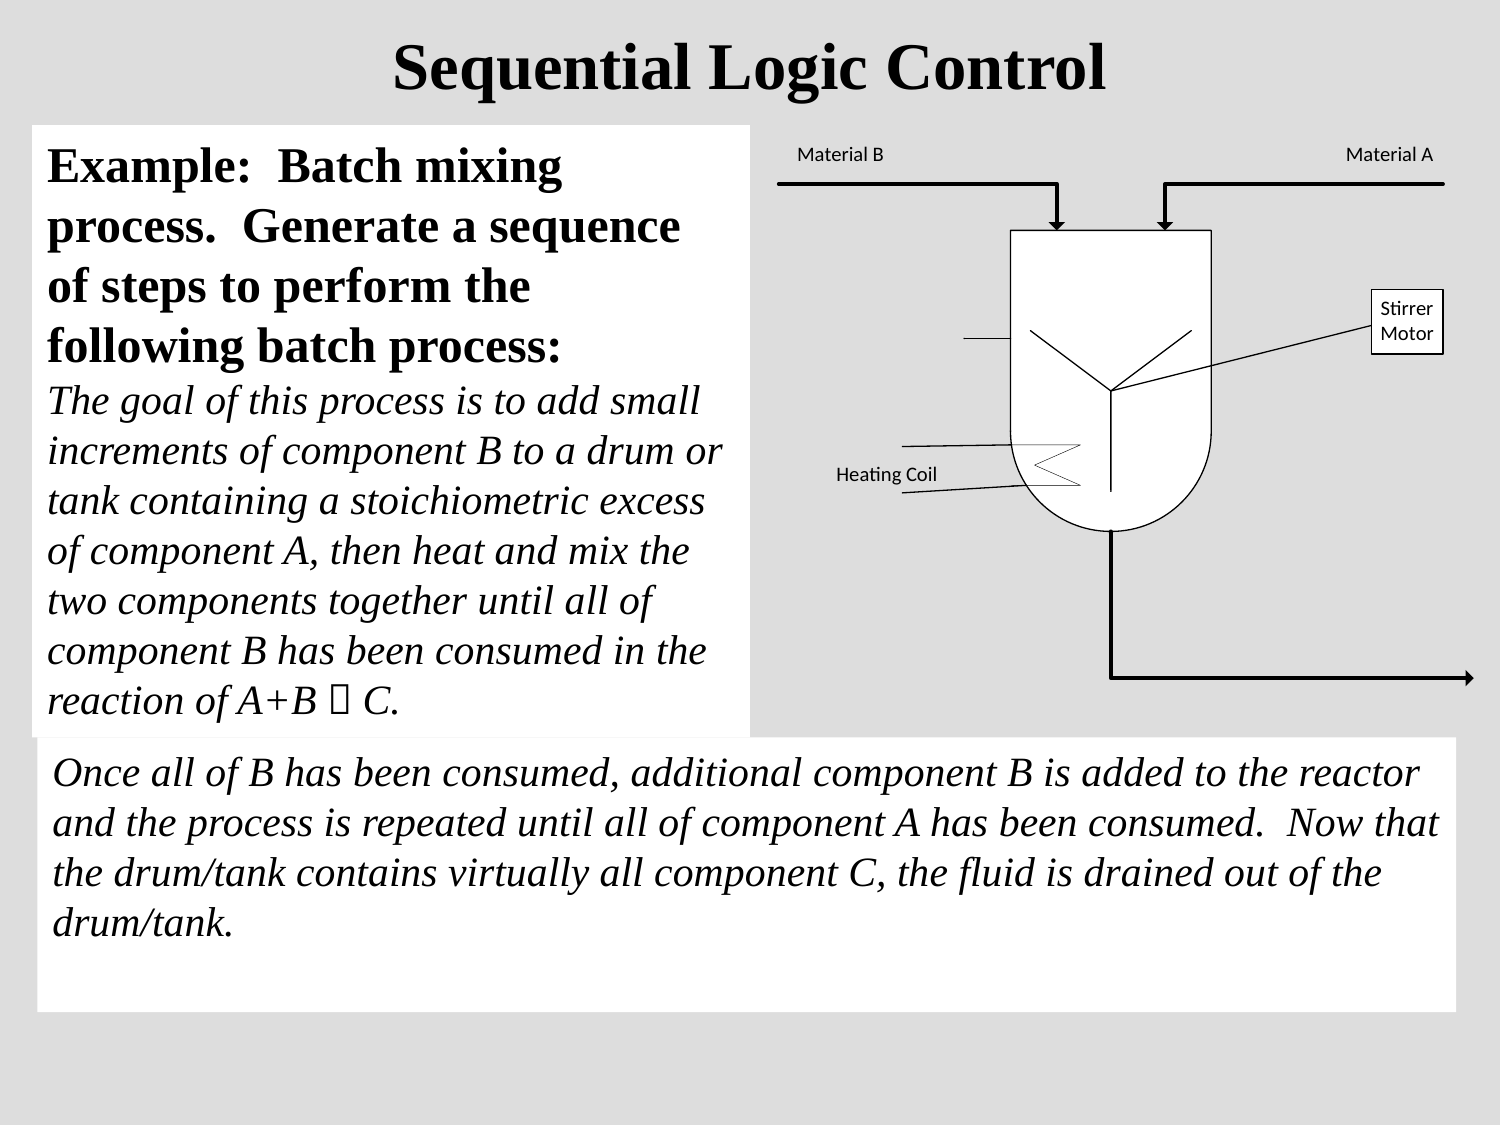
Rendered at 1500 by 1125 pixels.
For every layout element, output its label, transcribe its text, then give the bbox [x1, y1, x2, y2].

subtitle Example: Batch mixing process. Generate a sequence of steps to perform the following batch process: The goal of this process is to add small increments of component B to a drum or tank containing a stoichiometric excess of component A, then heat and mix the two components together until all of component B has been consumed in the reaction of A+B  C. [32, 125, 750, 738]
title Sequential Logic Control [43, 12, 1457, 113]
picture [774, 137, 1476, 689]
text_box Once all of B has been consumed, additional component B is added to the reactor and the process is repeated until all of component A has been consumed. Now that the drum/tank contains virtually all component C, the fluid is drained out of the drum/tank. [37, 737, 1457, 1013]
